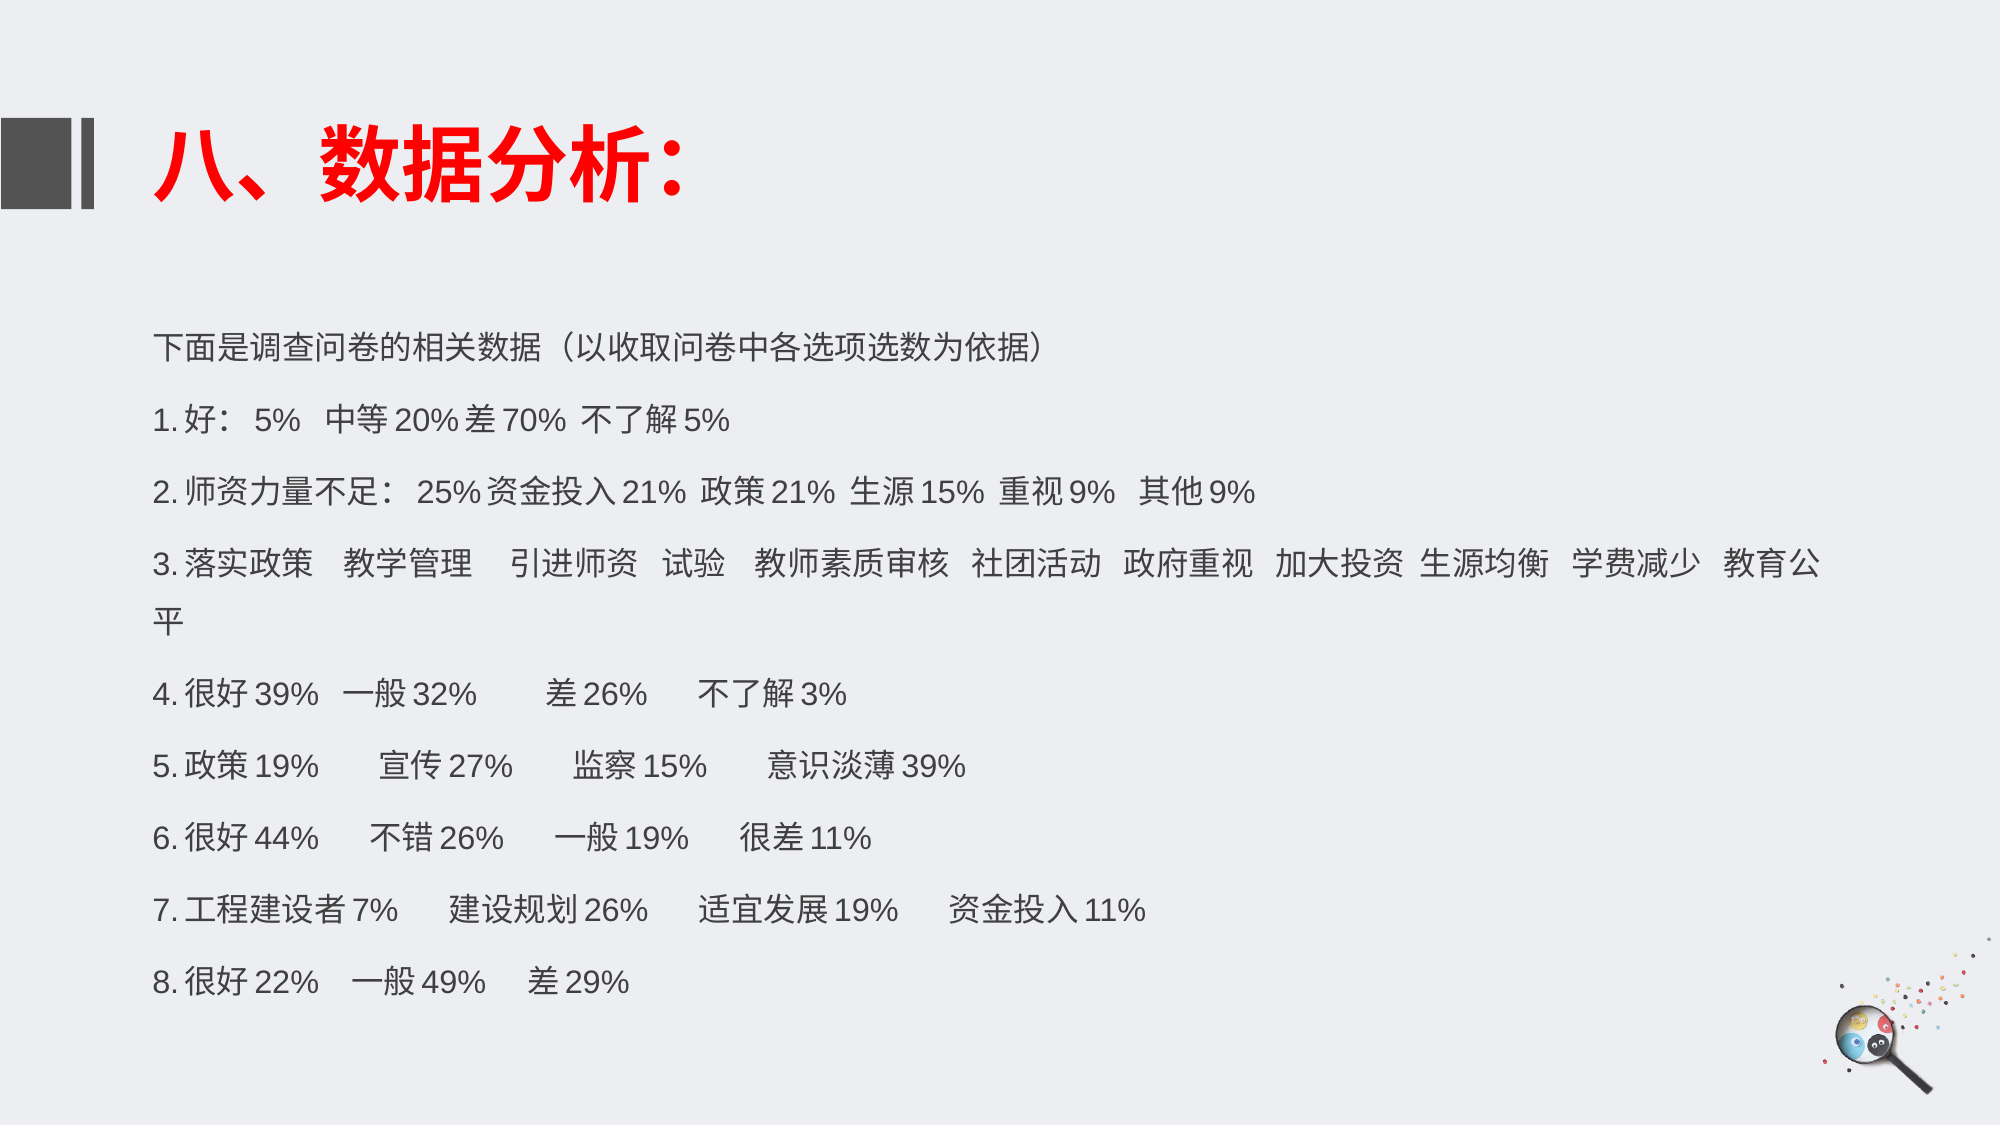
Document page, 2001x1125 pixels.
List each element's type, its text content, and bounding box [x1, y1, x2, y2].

picture [1808, 932, 1993, 1103]
title 八、数据分析： [137, 59, 1863, 278]
list 下面是调查问卷的相关数据（以收取问卷中各选项选数为依据） 1.好：5% 中等20%差70% 不了解5% 2.师资力量不足：25%资金投入21% 政策21% 生源15% 重视9% 其他9% 3.落实政策 教学管理 引进师资 试验 教师素质审核 社团活动 政府重视 加大投资 生源均衡 学费减少 教育公平 4.很好39% 一般32% 差26% 不了解3% 5.政策19% 宣传27% 监察15% 意识淡薄39% 6.很好44% 不错26% 一般19% 很差11% 7.工程建设者7% 建设规划26% 适宜发展19% 资金投入11% 8.很好22% 一般49% 差29% [137, 299, 1863, 1014]
